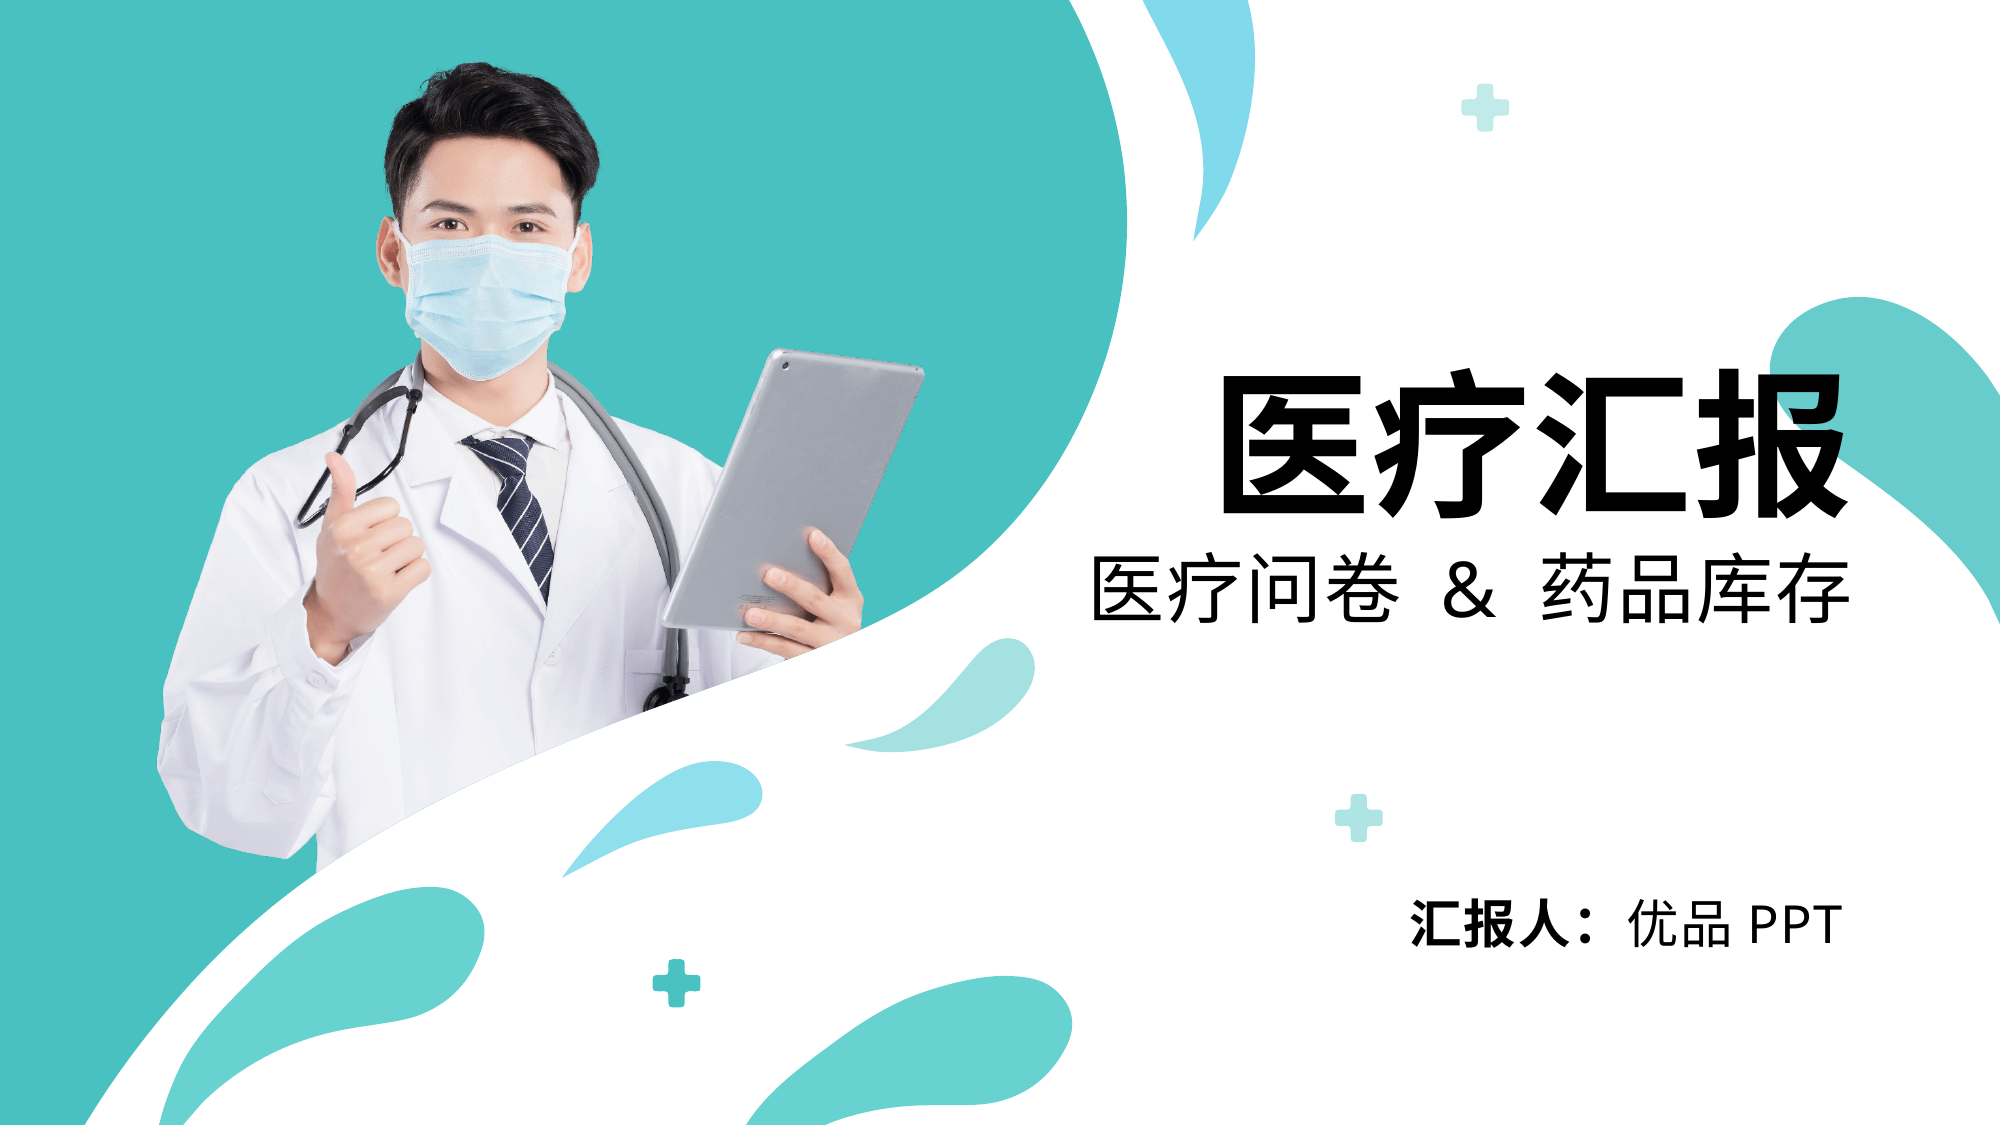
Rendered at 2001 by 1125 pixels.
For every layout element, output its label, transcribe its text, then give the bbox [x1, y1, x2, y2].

text_box 汇报人：优品PPT [1327, 870, 1860, 963]
text_box 医疗汇报 [986, 298, 1871, 513]
text_box [0, 0, 1138, 1125]
picture [26, 26, 986, 916]
text_box [158, 916, 485, 1125]
text_box [1844, 296, 2000, 625]
text_box [1138, 0, 1256, 242]
text_box 医疗问卷 & 药品库存 [986, 513, 1871, 642]
text_box [1461, 83, 1510, 132]
text_box [746, 975, 1073, 1125]
text_box [986, 638, 1035, 730]
text_box [1334, 793, 1383, 843]
text_box [652, 959, 701, 1008]
